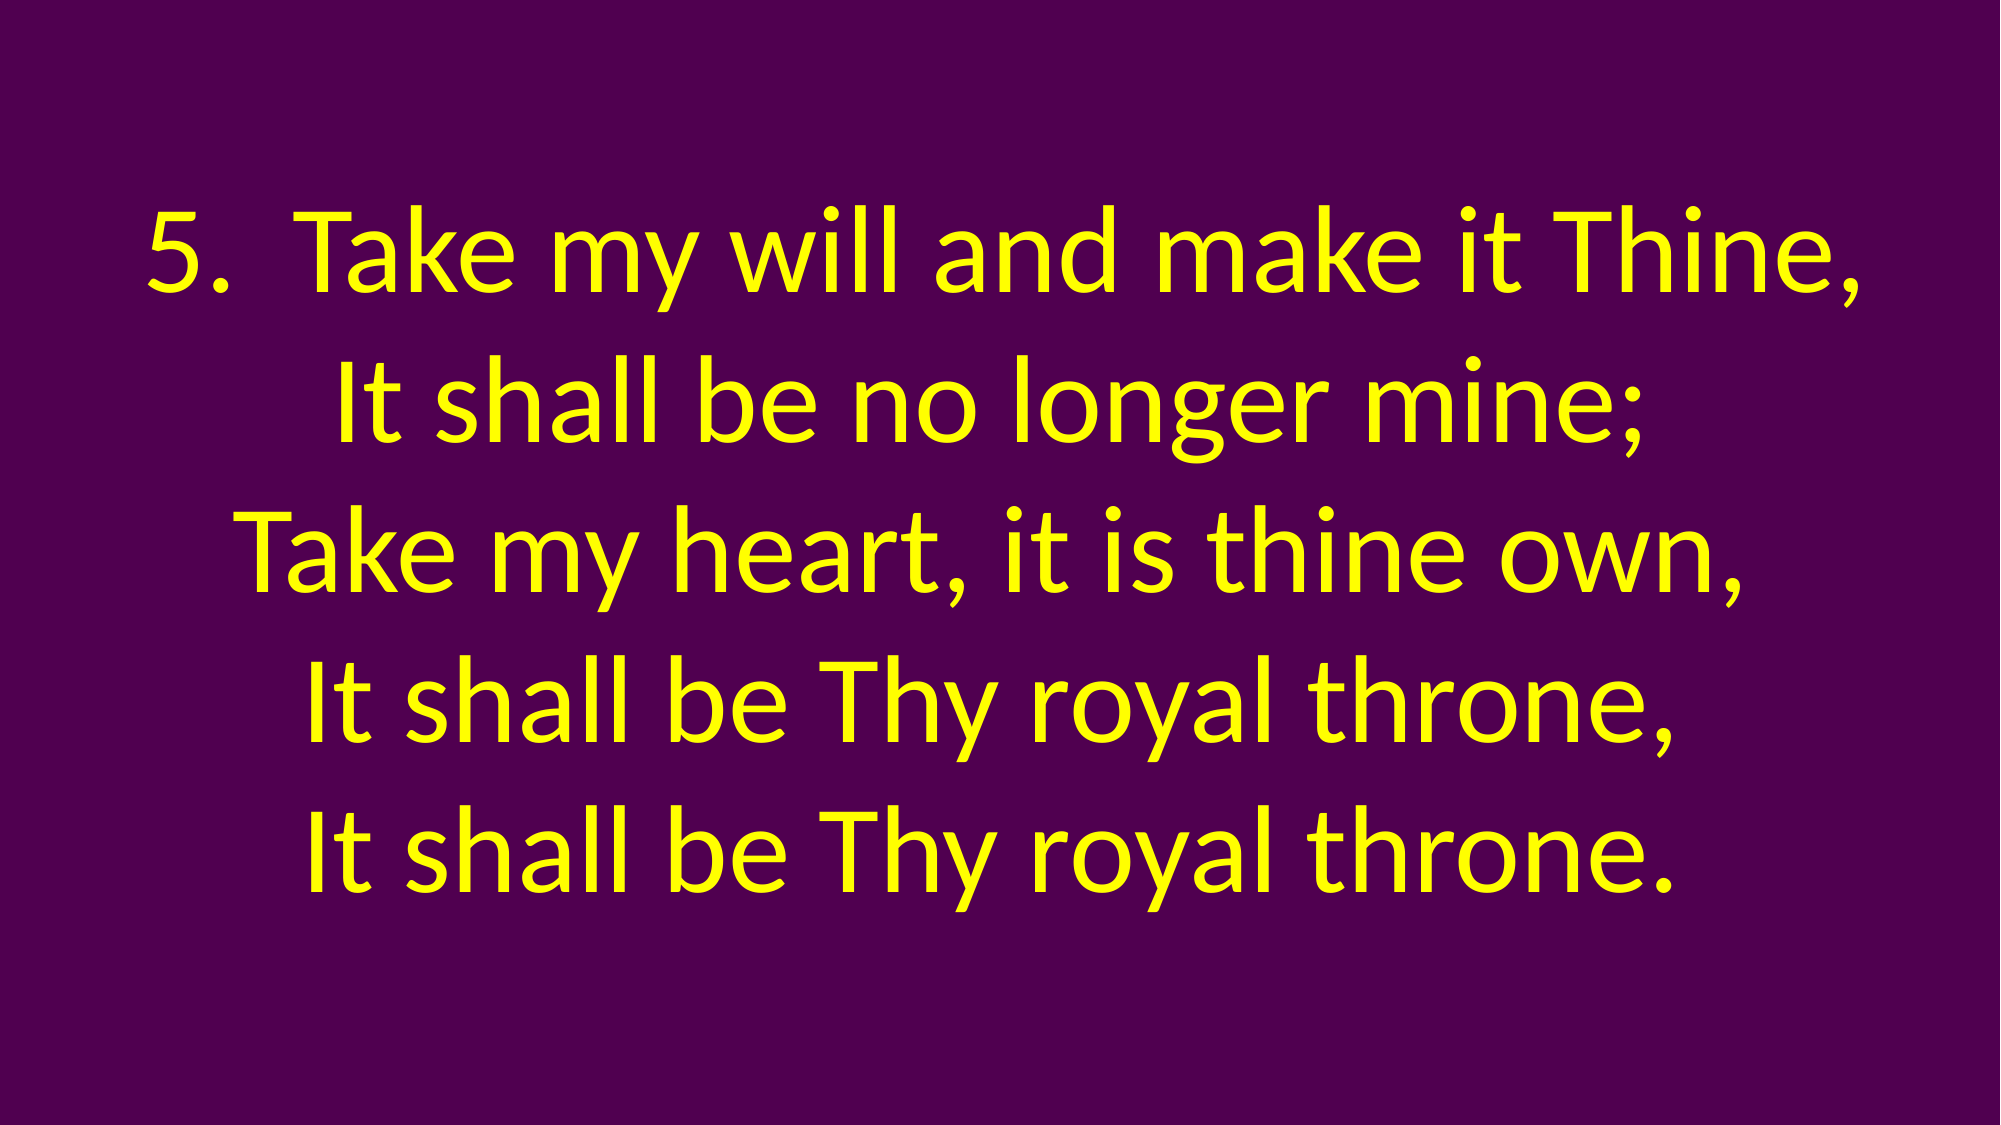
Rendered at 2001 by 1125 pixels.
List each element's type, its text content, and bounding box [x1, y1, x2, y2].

text_box 5. Take my will and make it Thine, It shall be no longer mine; Take my heart, it is thine own, It shall be Thy royal throne, It shall be Thy royal throne. [0, 159, 2000, 925]
